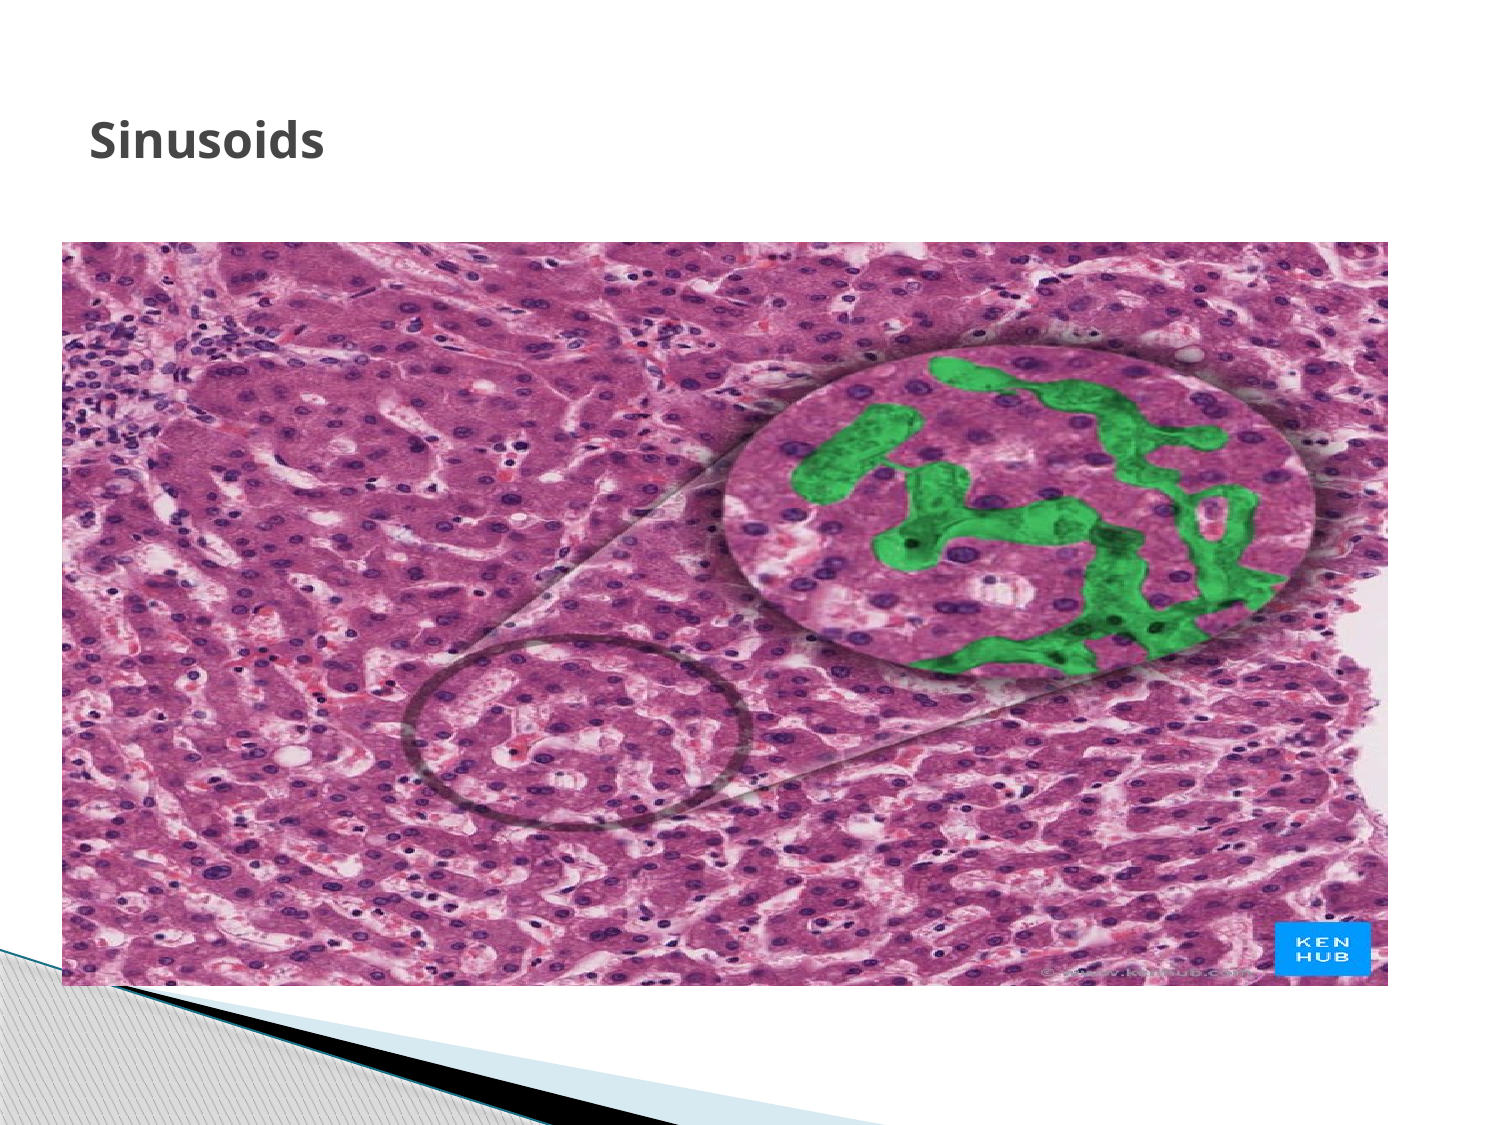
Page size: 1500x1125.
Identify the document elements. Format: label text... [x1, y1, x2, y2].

title Sinusoids [75, 45, 1425, 233]
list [62, 242, 1388, 986]
